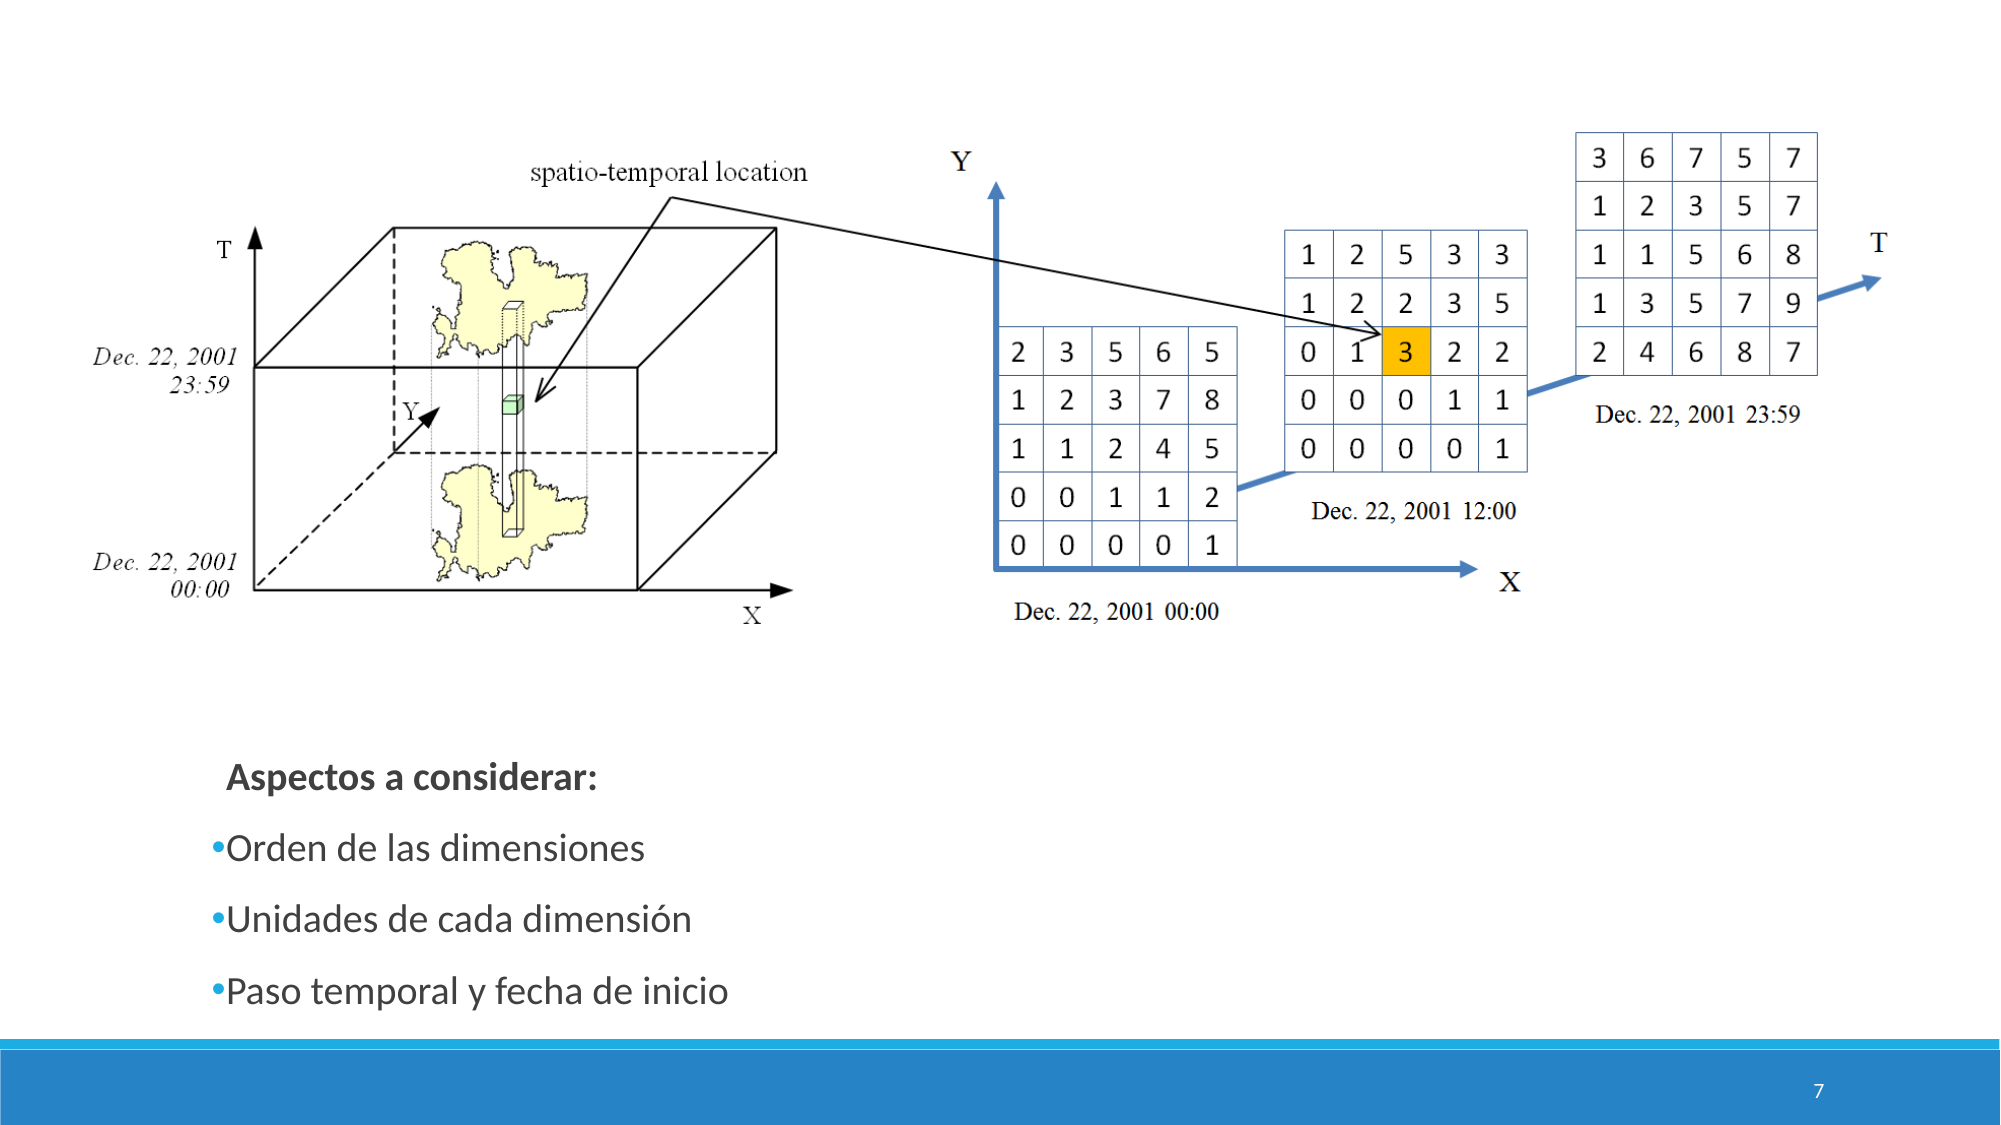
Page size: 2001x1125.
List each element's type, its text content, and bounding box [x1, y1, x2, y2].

slide_number 7 [1624, 1059, 1840, 1120]
picture [74, 123, 1896, 629]
list Aspectos a considerar: Orden de las dimensiones Unidades de cada dimensión Paso temporal y fecha de inicio [211, 748, 1862, 1023]
